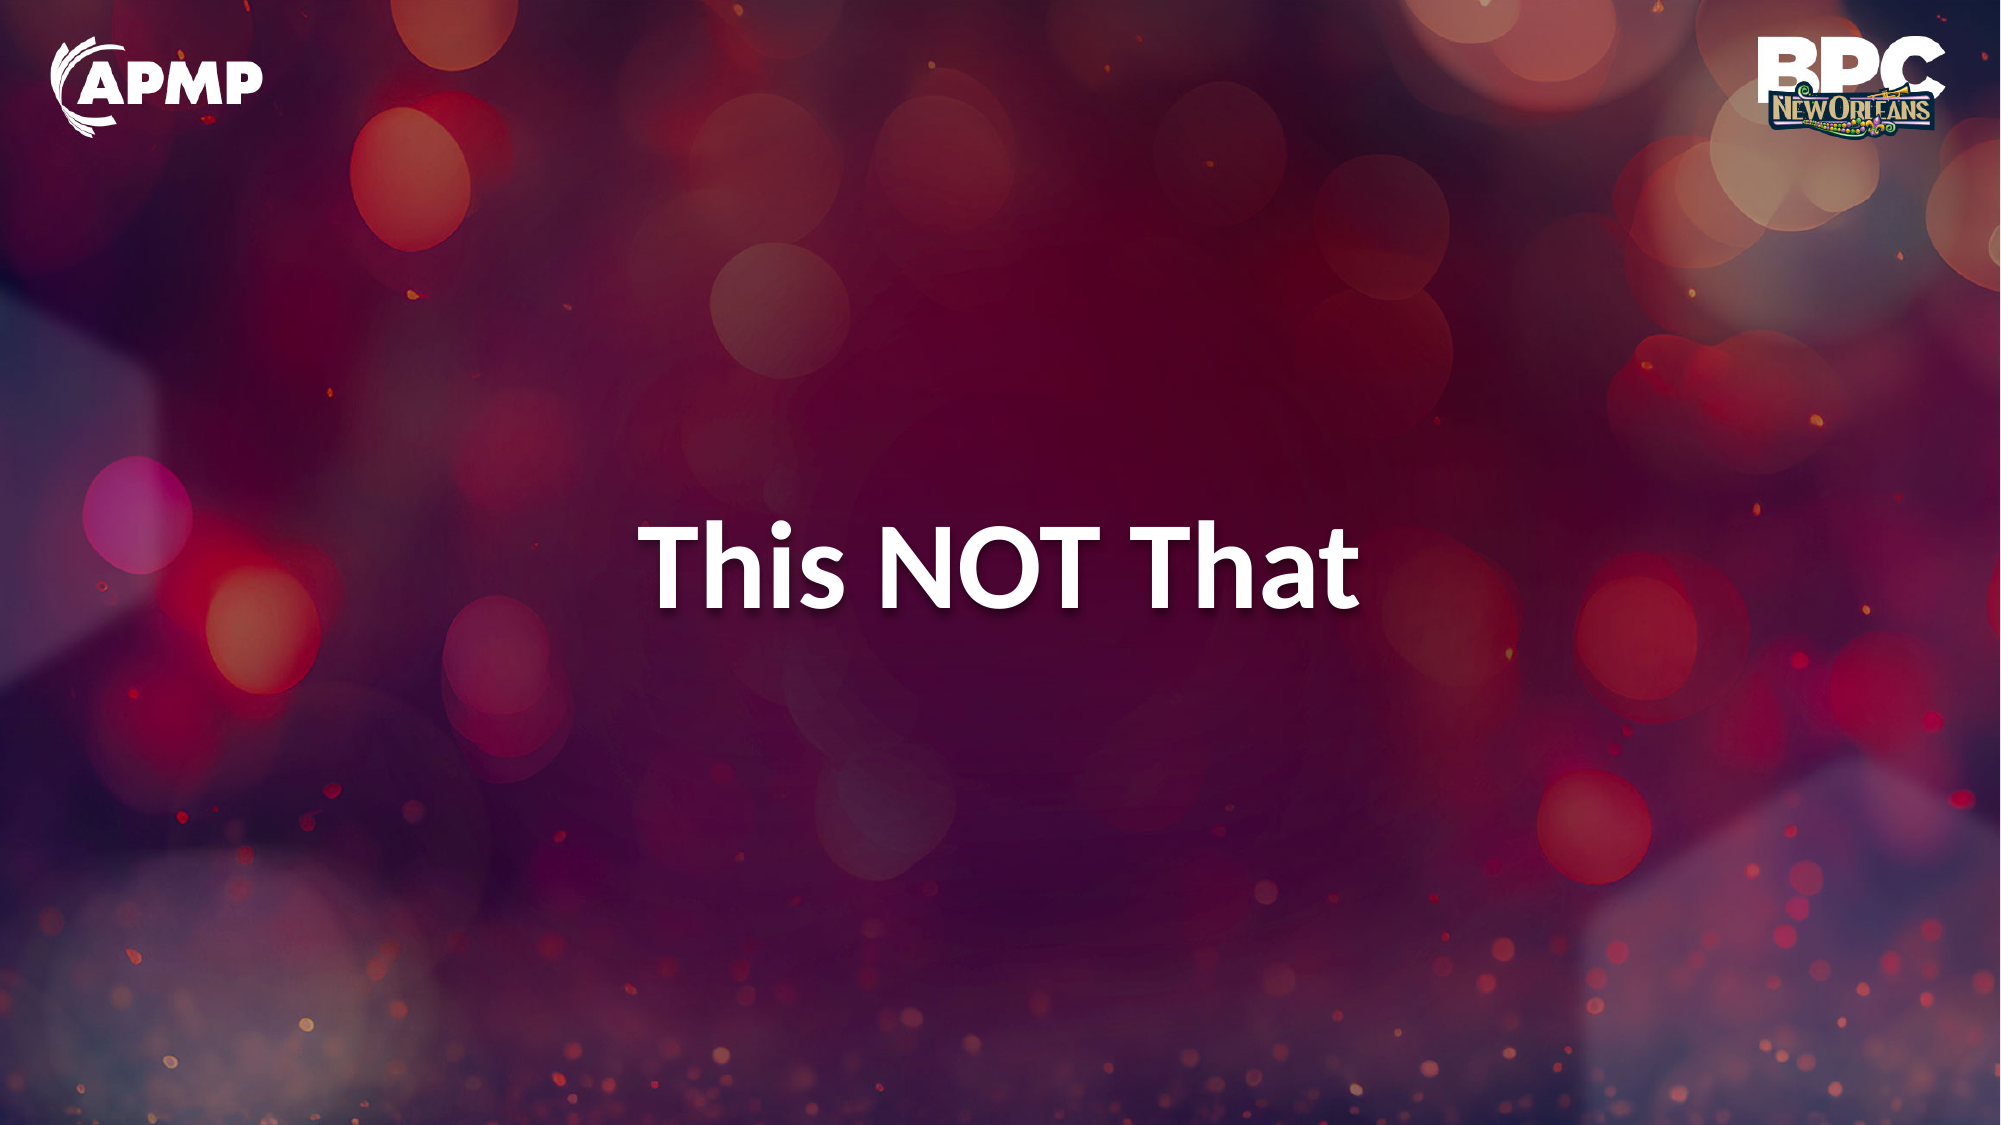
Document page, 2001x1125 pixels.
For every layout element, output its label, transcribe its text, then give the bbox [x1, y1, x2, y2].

title This NOT That [67, 481, 1933, 644]
picture [0, 0, 2001, 1125]
